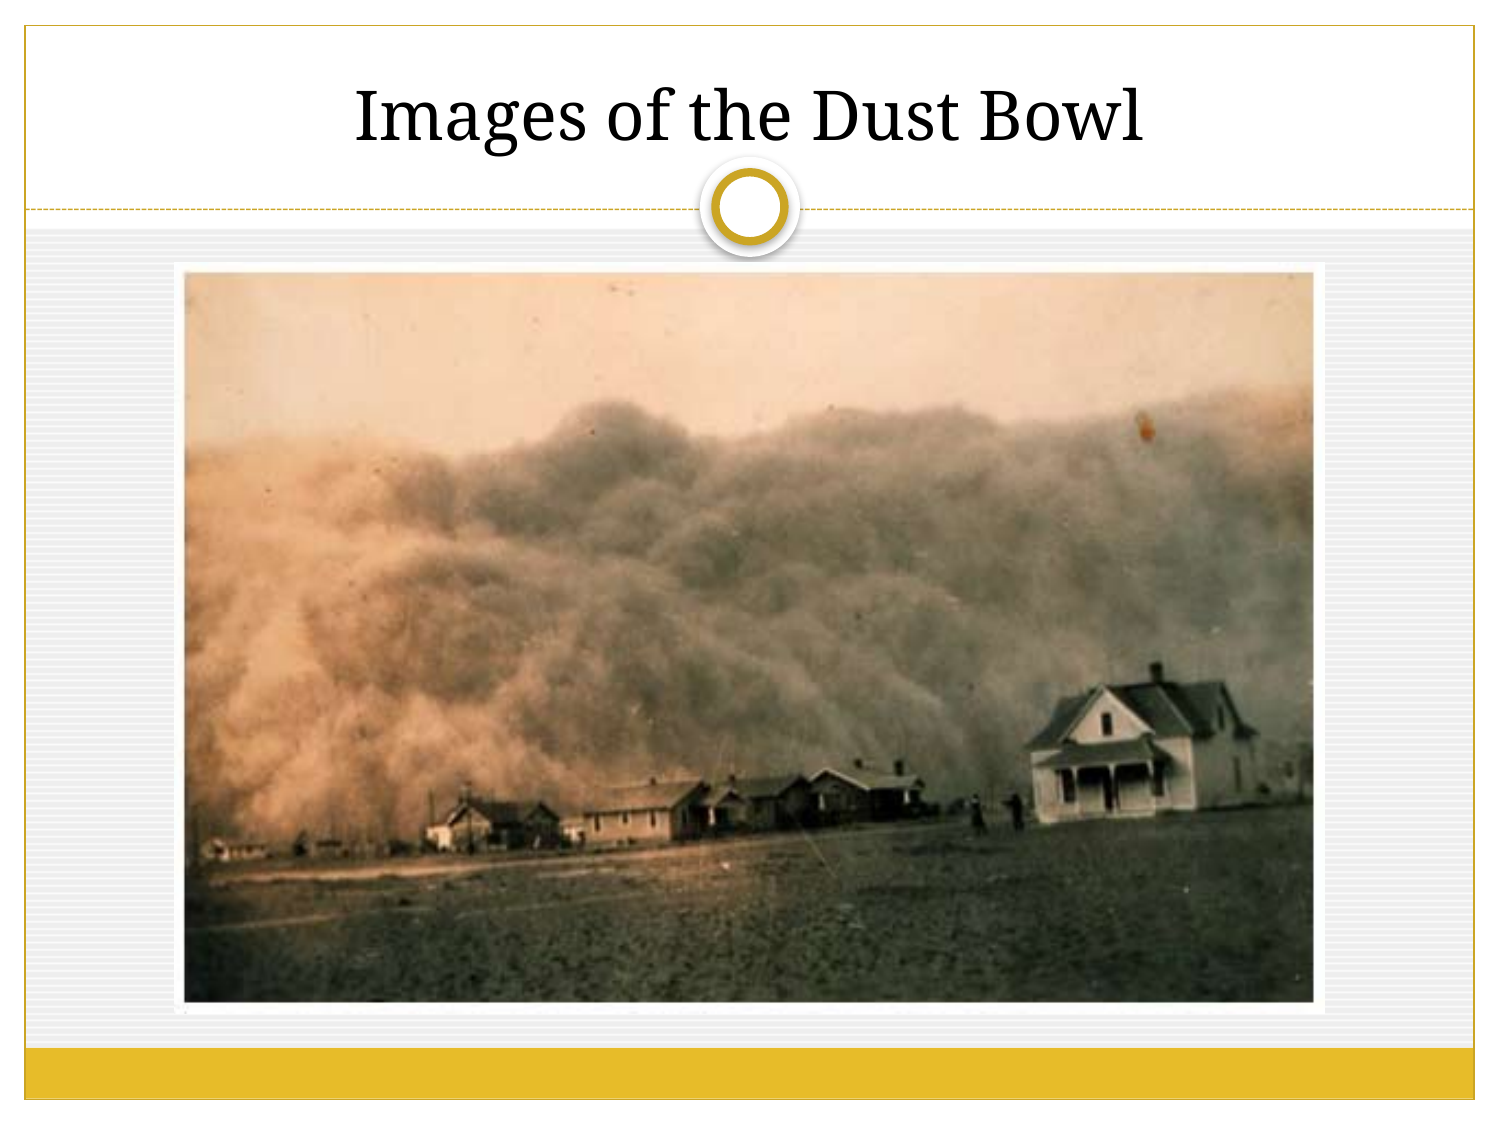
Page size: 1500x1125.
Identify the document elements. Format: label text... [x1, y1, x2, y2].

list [174, 262, 1326, 1015]
title Images of the Dust Bowl [49, 37, 1450, 162]
